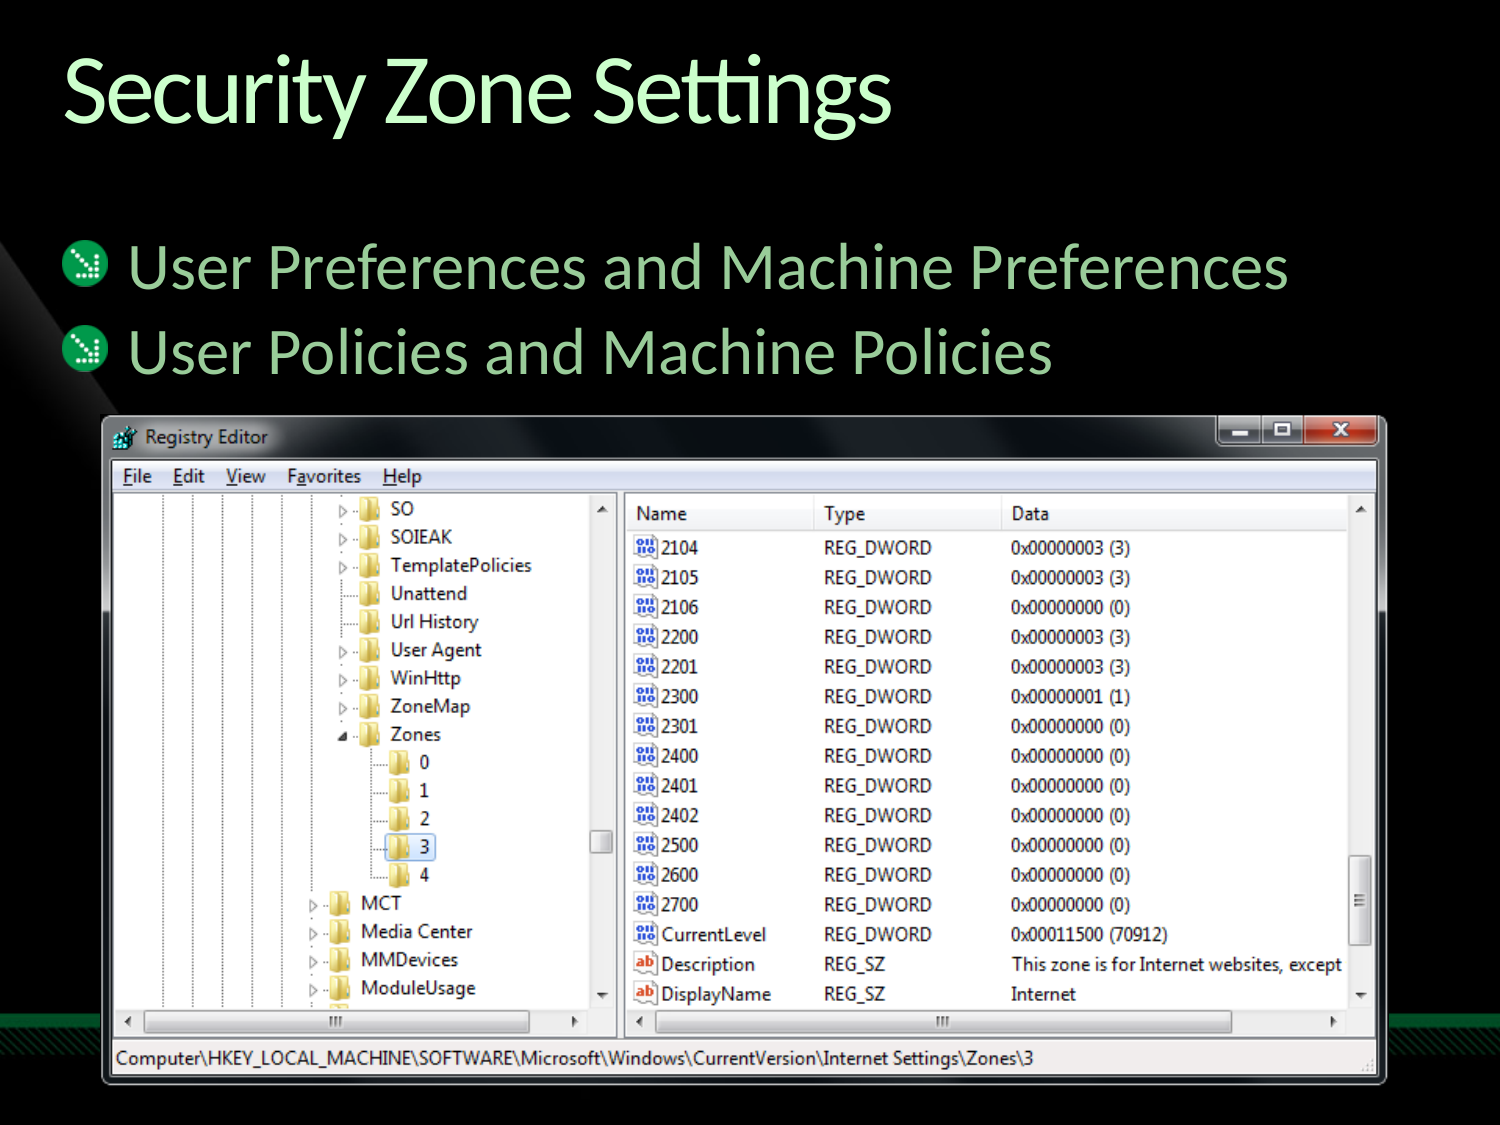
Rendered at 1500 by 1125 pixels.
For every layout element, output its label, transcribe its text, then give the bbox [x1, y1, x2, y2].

title Security Zone Settings [62, 37, 1438, 147]
list User Preferences and Machine Preferences User Policies and Machine Policies [62, 231, 1438, 980]
picture [0, 0, 1500, 1125]
